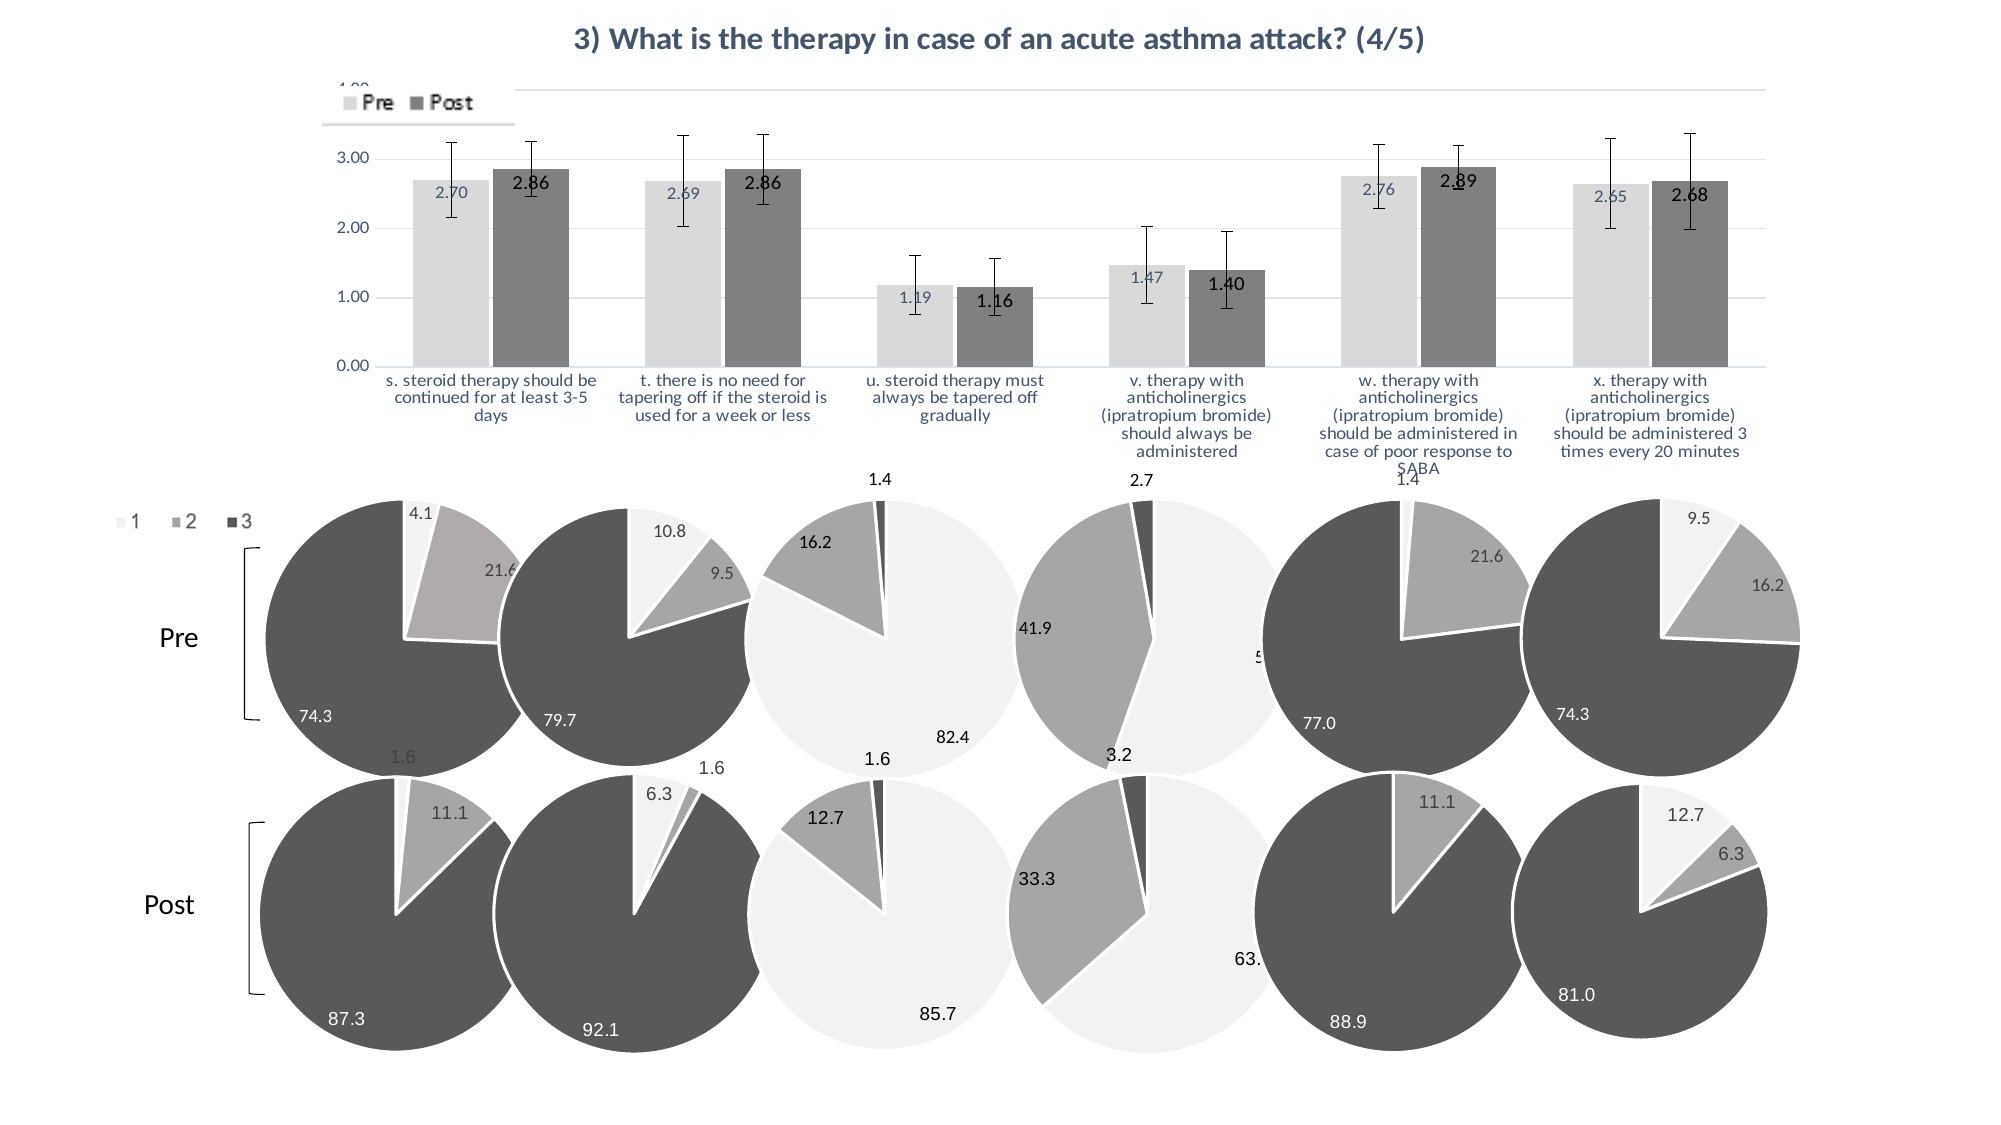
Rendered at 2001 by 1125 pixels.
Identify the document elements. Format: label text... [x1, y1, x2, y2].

text_box [243, 547, 258, 721]
picture [322, 86, 514, 126]
text_box Post [129, 878, 210, 928]
picture [93, 493, 302, 545]
text_box Pre [144, 610, 214, 661]
text_box [248, 822, 252, 995]
chart [232, 0, 1808, 1106]
